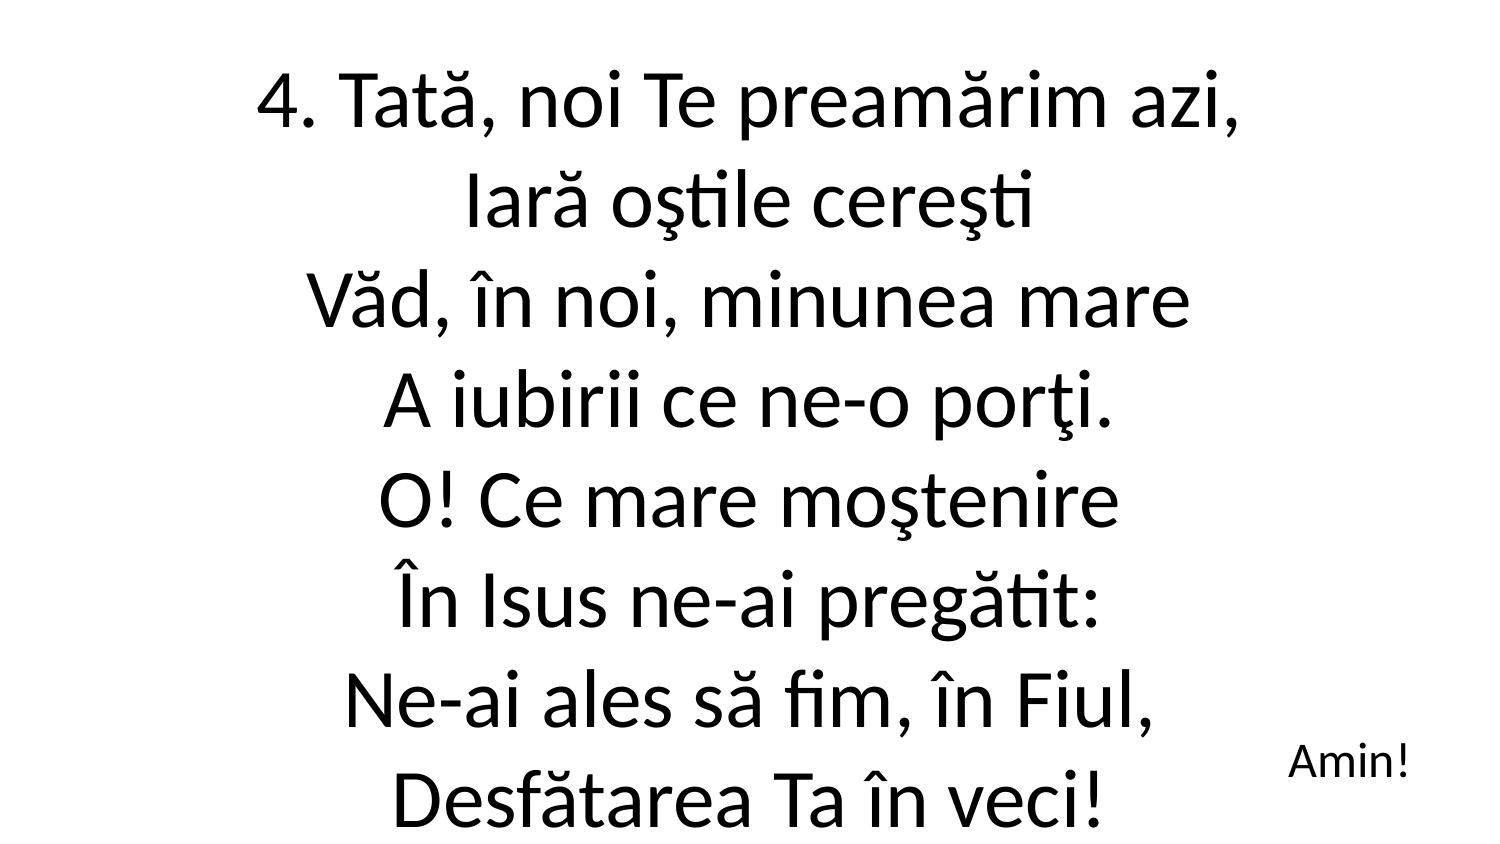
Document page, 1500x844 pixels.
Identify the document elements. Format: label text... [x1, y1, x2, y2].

text_box 4. Tată, noi Te preamărim azi, Iară oştile cereşti Văd, în noi, minunea mare A iubirii ce ne-o porţi. O! Ce mare moştenire În Isus ne-ai pregătit: Ne-ai ales să fim, în Fiul, Desfătarea Ta în veci! [242, 0, 1258, 844]
text_box Amin! [1273, 674, 1427, 795]
